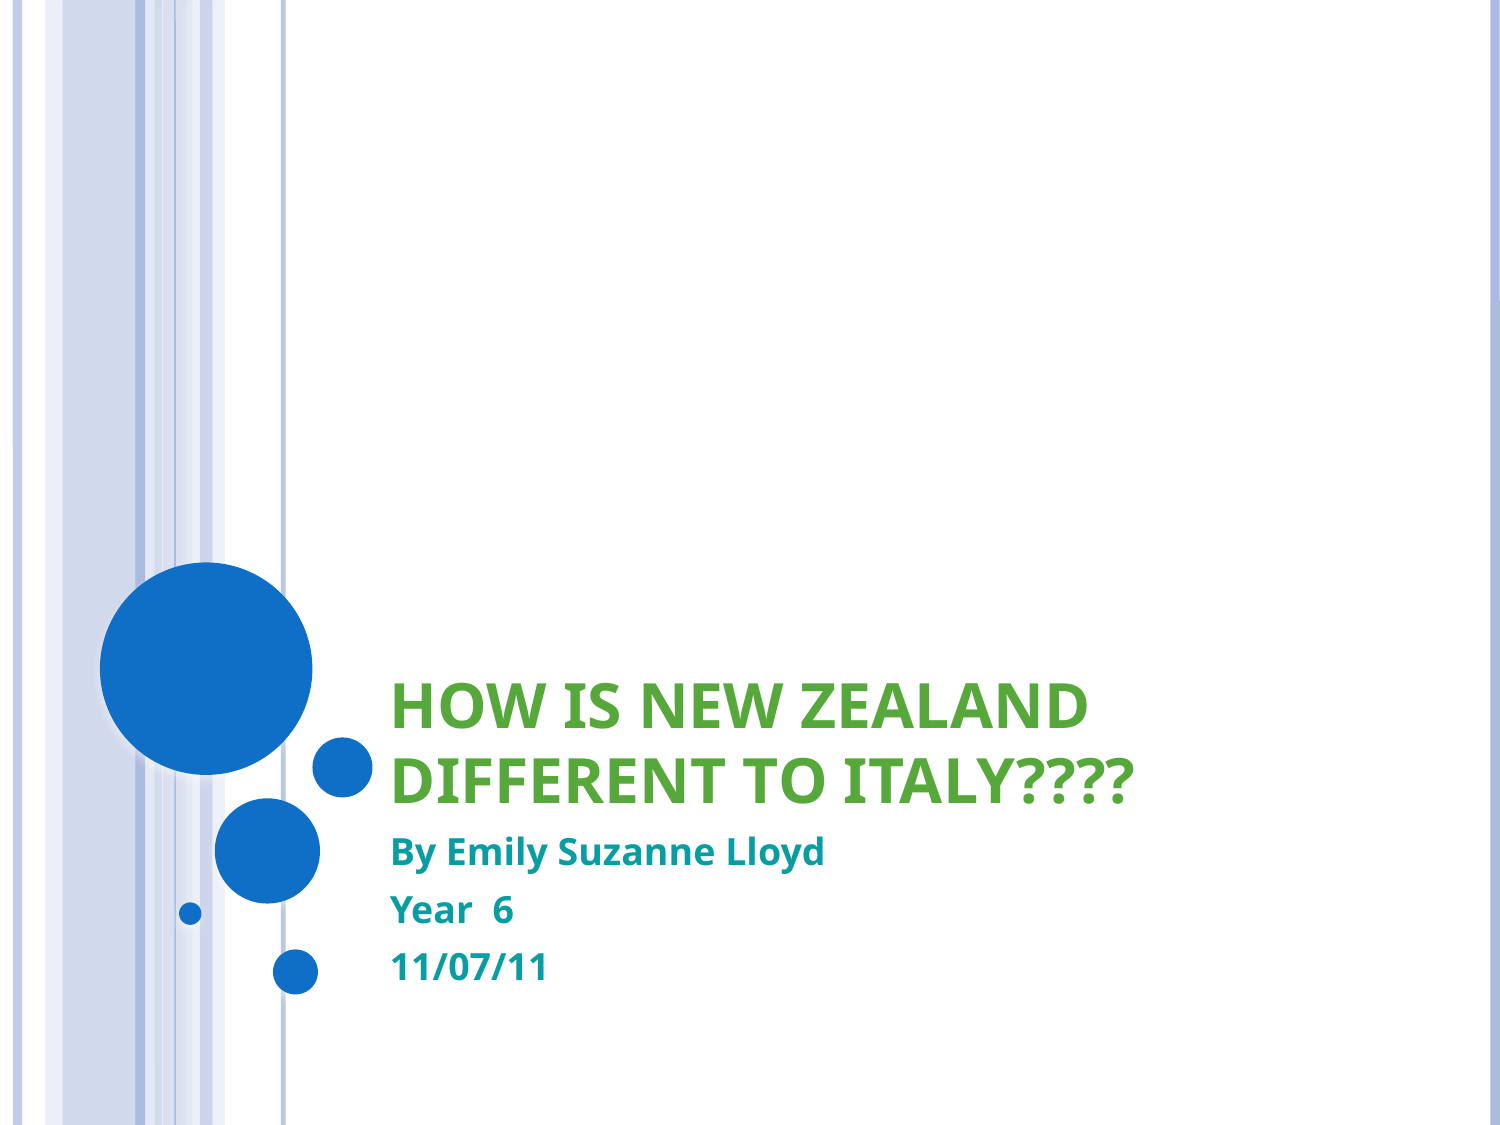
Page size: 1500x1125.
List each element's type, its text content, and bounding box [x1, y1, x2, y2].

subtitle By Emily Suzanne Lloyd Year 6 11/07/11 [375, 820, 1388, 1046]
title How Is New Zealand Different To Italy???? [375, 512, 1388, 820]
